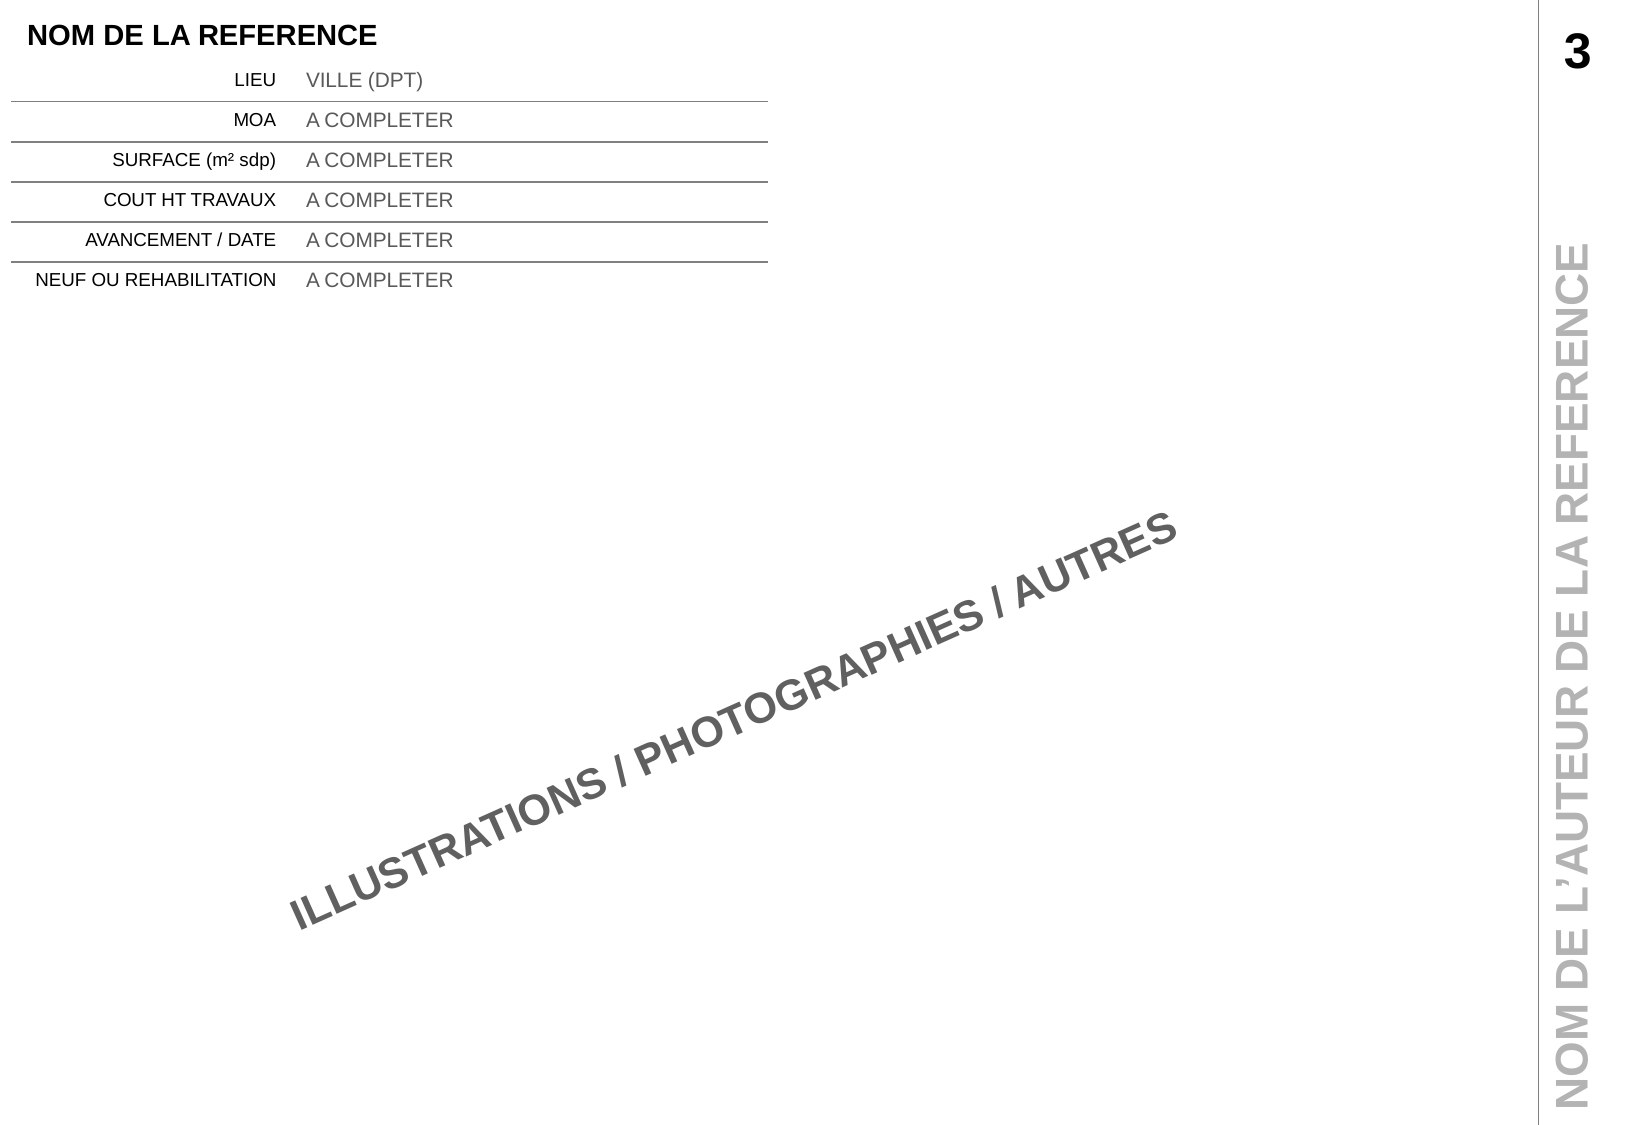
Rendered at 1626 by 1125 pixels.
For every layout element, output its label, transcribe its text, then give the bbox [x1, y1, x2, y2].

text_box ILLUSTRATIONS / PHOTOGRAPHIES / AUTRES [267, 452, 1295, 985]
table_cell A COMPLETER [292, 183, 766, 221]
table_cell SURFACE (m² sdp) [13, 143, 290, 181]
table_cell AVANCEMENT / DATE [13, 223, 290, 261]
text_box NOM DE L’AUTEUR DE LA REFERENCE [1539, 0, 1625, 1125]
table_cell A COMPLETER [292, 143, 766, 181]
table_cell A COMPLETER [292, 223, 766, 261]
table_cell LIEU [13, 62, 290, 101]
table_header NOM DE LA REFERENCE [13, 12, 766, 61]
table_cell MOA [13, 102, 290, 141]
table_cell NEUF OU REHABILITATION [13, 263, 290, 301]
text_box 3 [1542, 11, 1614, 87]
table_cell COUT HT TRAVAUX [13, 183, 290, 221]
table_cell A COMPLETER [292, 102, 766, 141]
table_cell VILLE (DPT) [292, 64, 766, 101]
table_cell A COMPLETER [292, 263, 766, 301]
